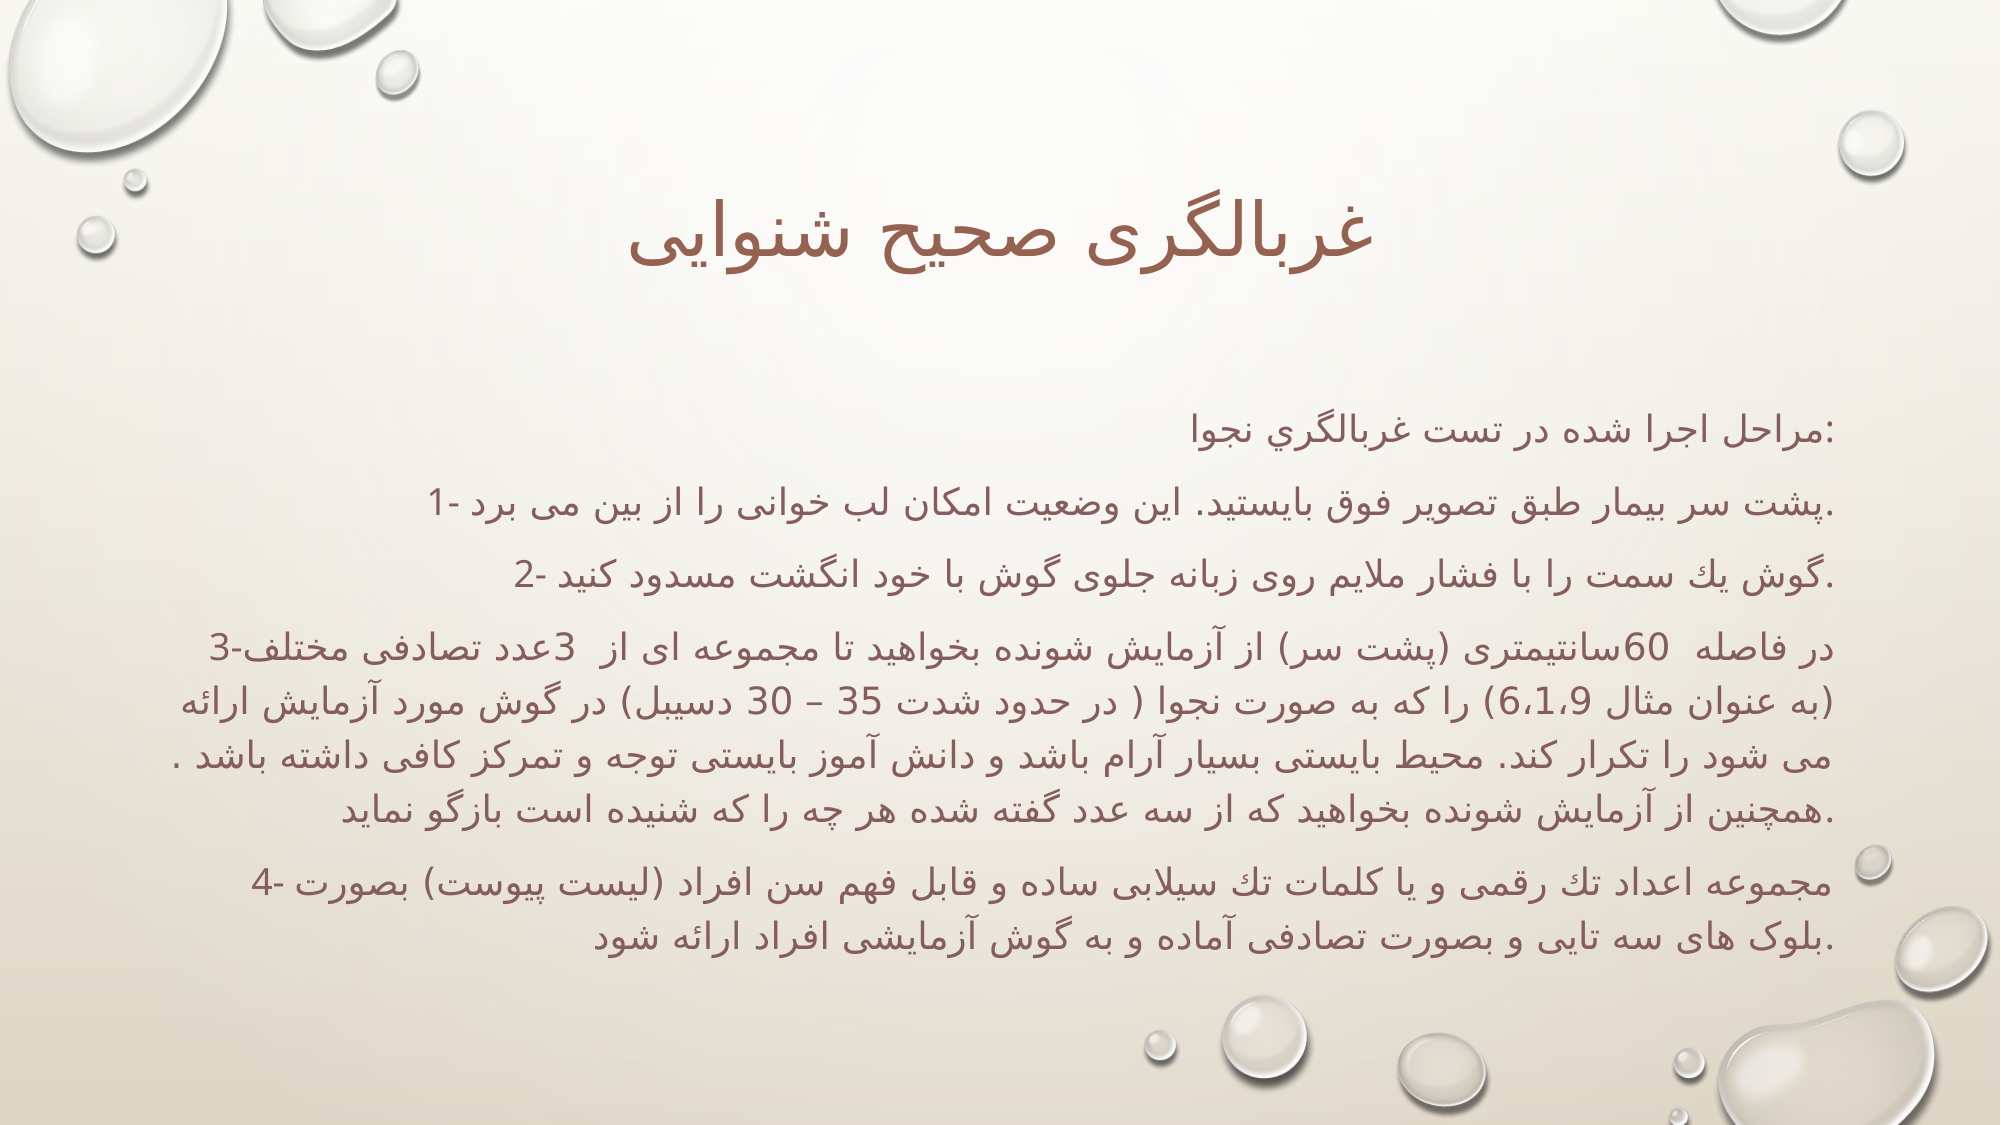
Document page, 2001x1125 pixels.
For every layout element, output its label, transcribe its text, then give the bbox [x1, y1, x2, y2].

title غربالگری صحیح شنوایی [149, 101, 1851, 364]
picture [0, 0, 2000, 1125]
list مراحل اجرا شده در تست غربالگري نجوا: 1- پشت سر بيمار طبق تصویر فوق بایستيد. این وضعيت امكان لب خوانی را از بين می برد. 2- گوش یك سمت را با فشار ملایم روی زبانه جلوی گوش با خود انگشت مسدود كنيد. 3-در فاصله 60سانتيمتری (پشت سر) از آزمایش شونده بخواهيد تا مجموعه ای از 3عدد تصادفی مختلف (به عنوان مثال 6،1،9) را كه به صورت نجوا ( در حدود شدت 35 – 30 دسيبل) در گوش مورد آزمایش ارائه می شود را تكرار كند. محيط بایستی بسيار آرام باشد و دانش آموز بایستی توجه و تمركز كافی داشته باشد . همچنين از آزمایش شونده بخواهيد كه از سه عدد گفته شده هر چه را كه شنيده است بازگو نماید. 4- مجموعه اعداد تك رقمی و یا كلمات تك سيلابی ساده و قابل فهم سن افراد (ليست پيوست) بصورت بلوک های سه تایی و بصورت تصادفی آماده و به گوش آزمایشی افراد ارائه شود. [149, 388, 1850, 1001]
